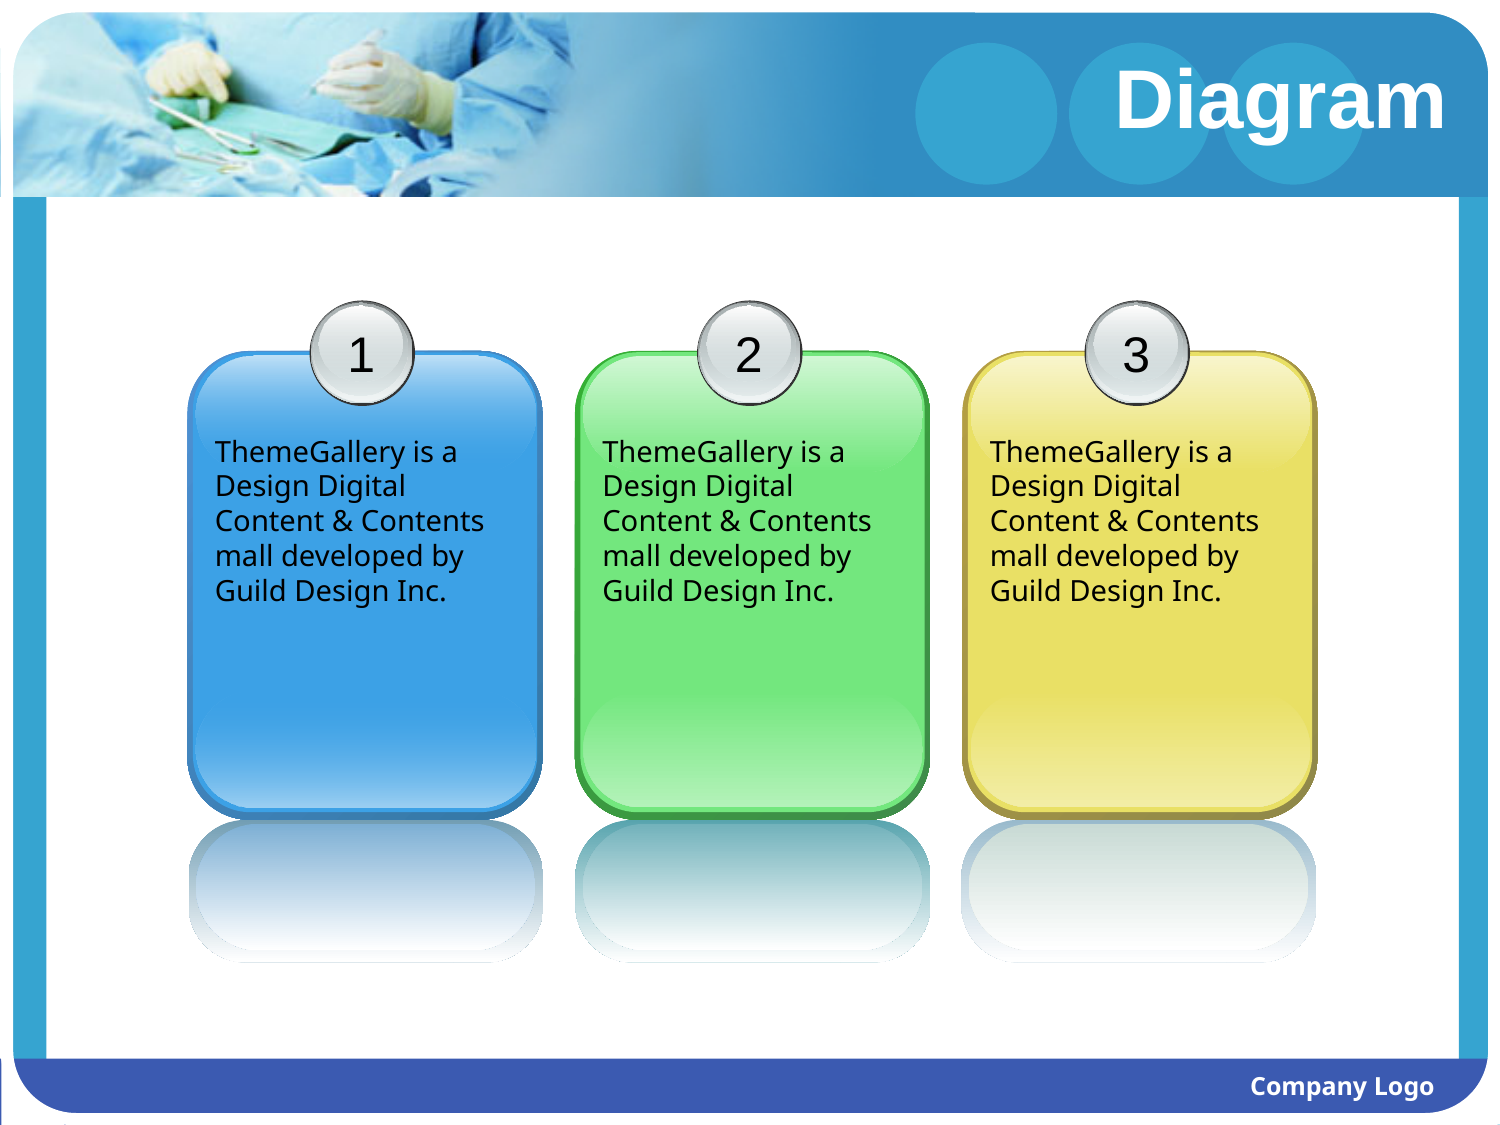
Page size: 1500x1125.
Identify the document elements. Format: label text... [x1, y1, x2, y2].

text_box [187, 300, 544, 963]
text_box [574, 300, 931, 963]
picture [14, 13, 1488, 197]
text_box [961, 300, 1318, 963]
title Diagram [162, 17, 1463, 173]
footer Company Logo [1025, 1062, 1450, 1113]
